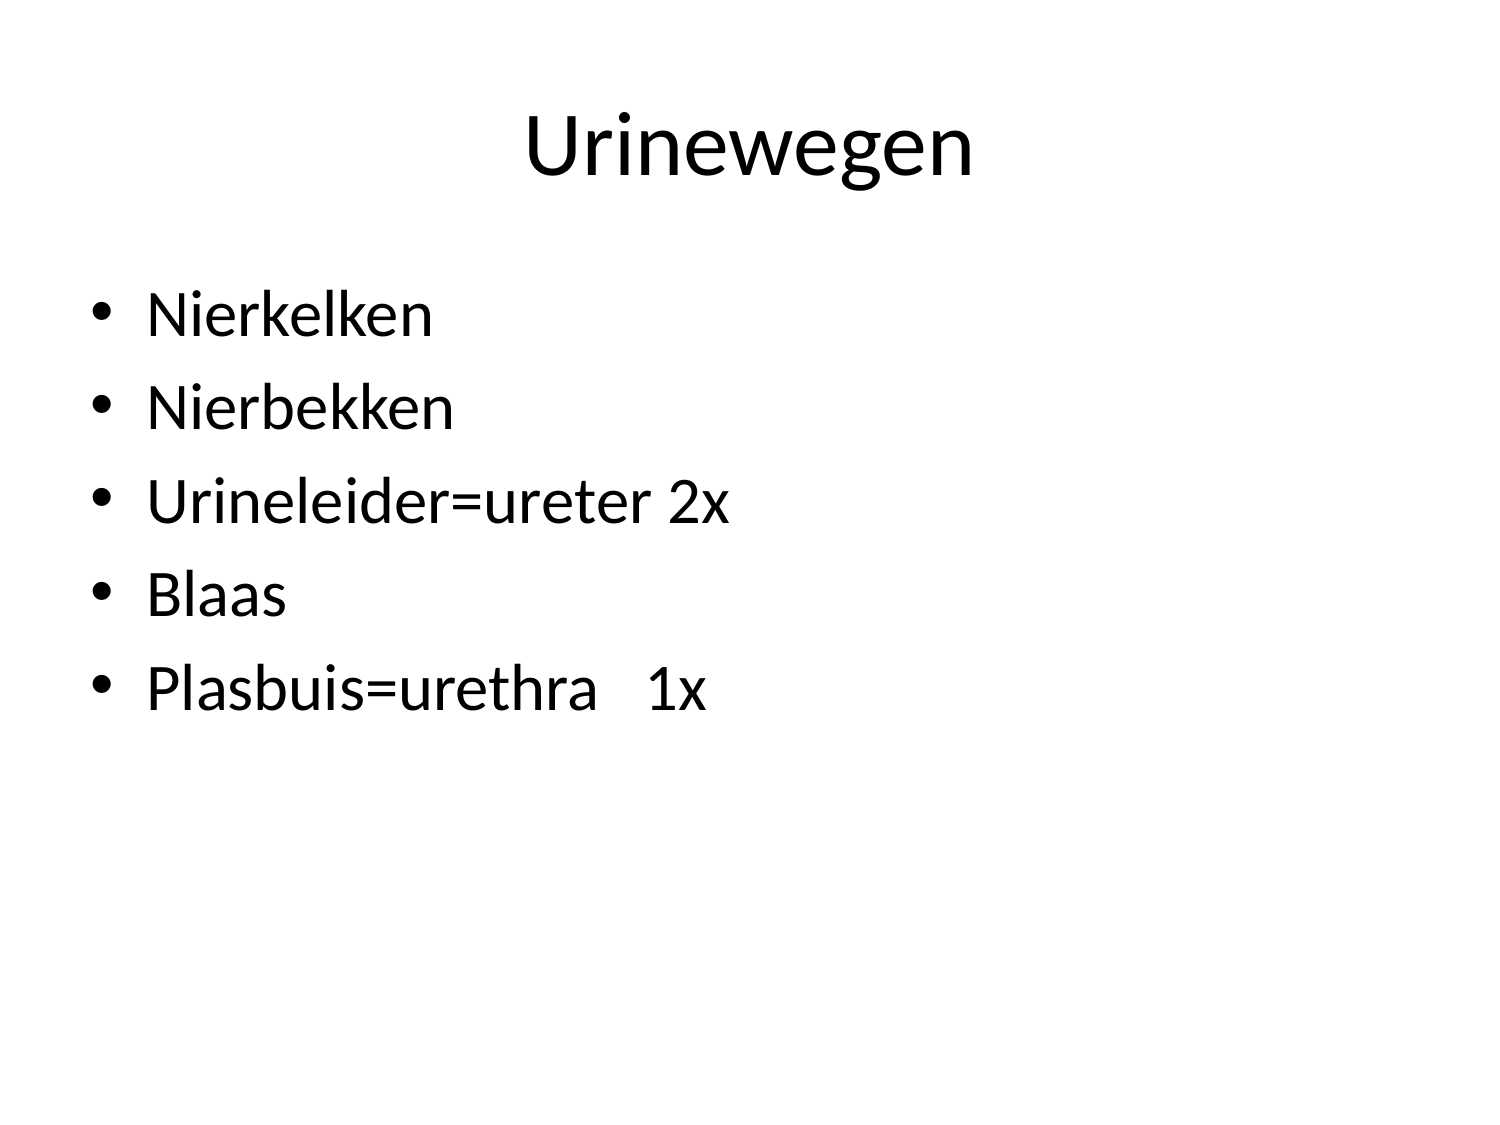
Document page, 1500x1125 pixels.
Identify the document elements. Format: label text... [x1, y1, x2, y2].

list Nierkelken Nierbekken Urineleider=ureter 2x Blaas Plasbuis=urethra 1x [74, 262, 1426, 1006]
title Urinewegen [74, 44, 1426, 233]
